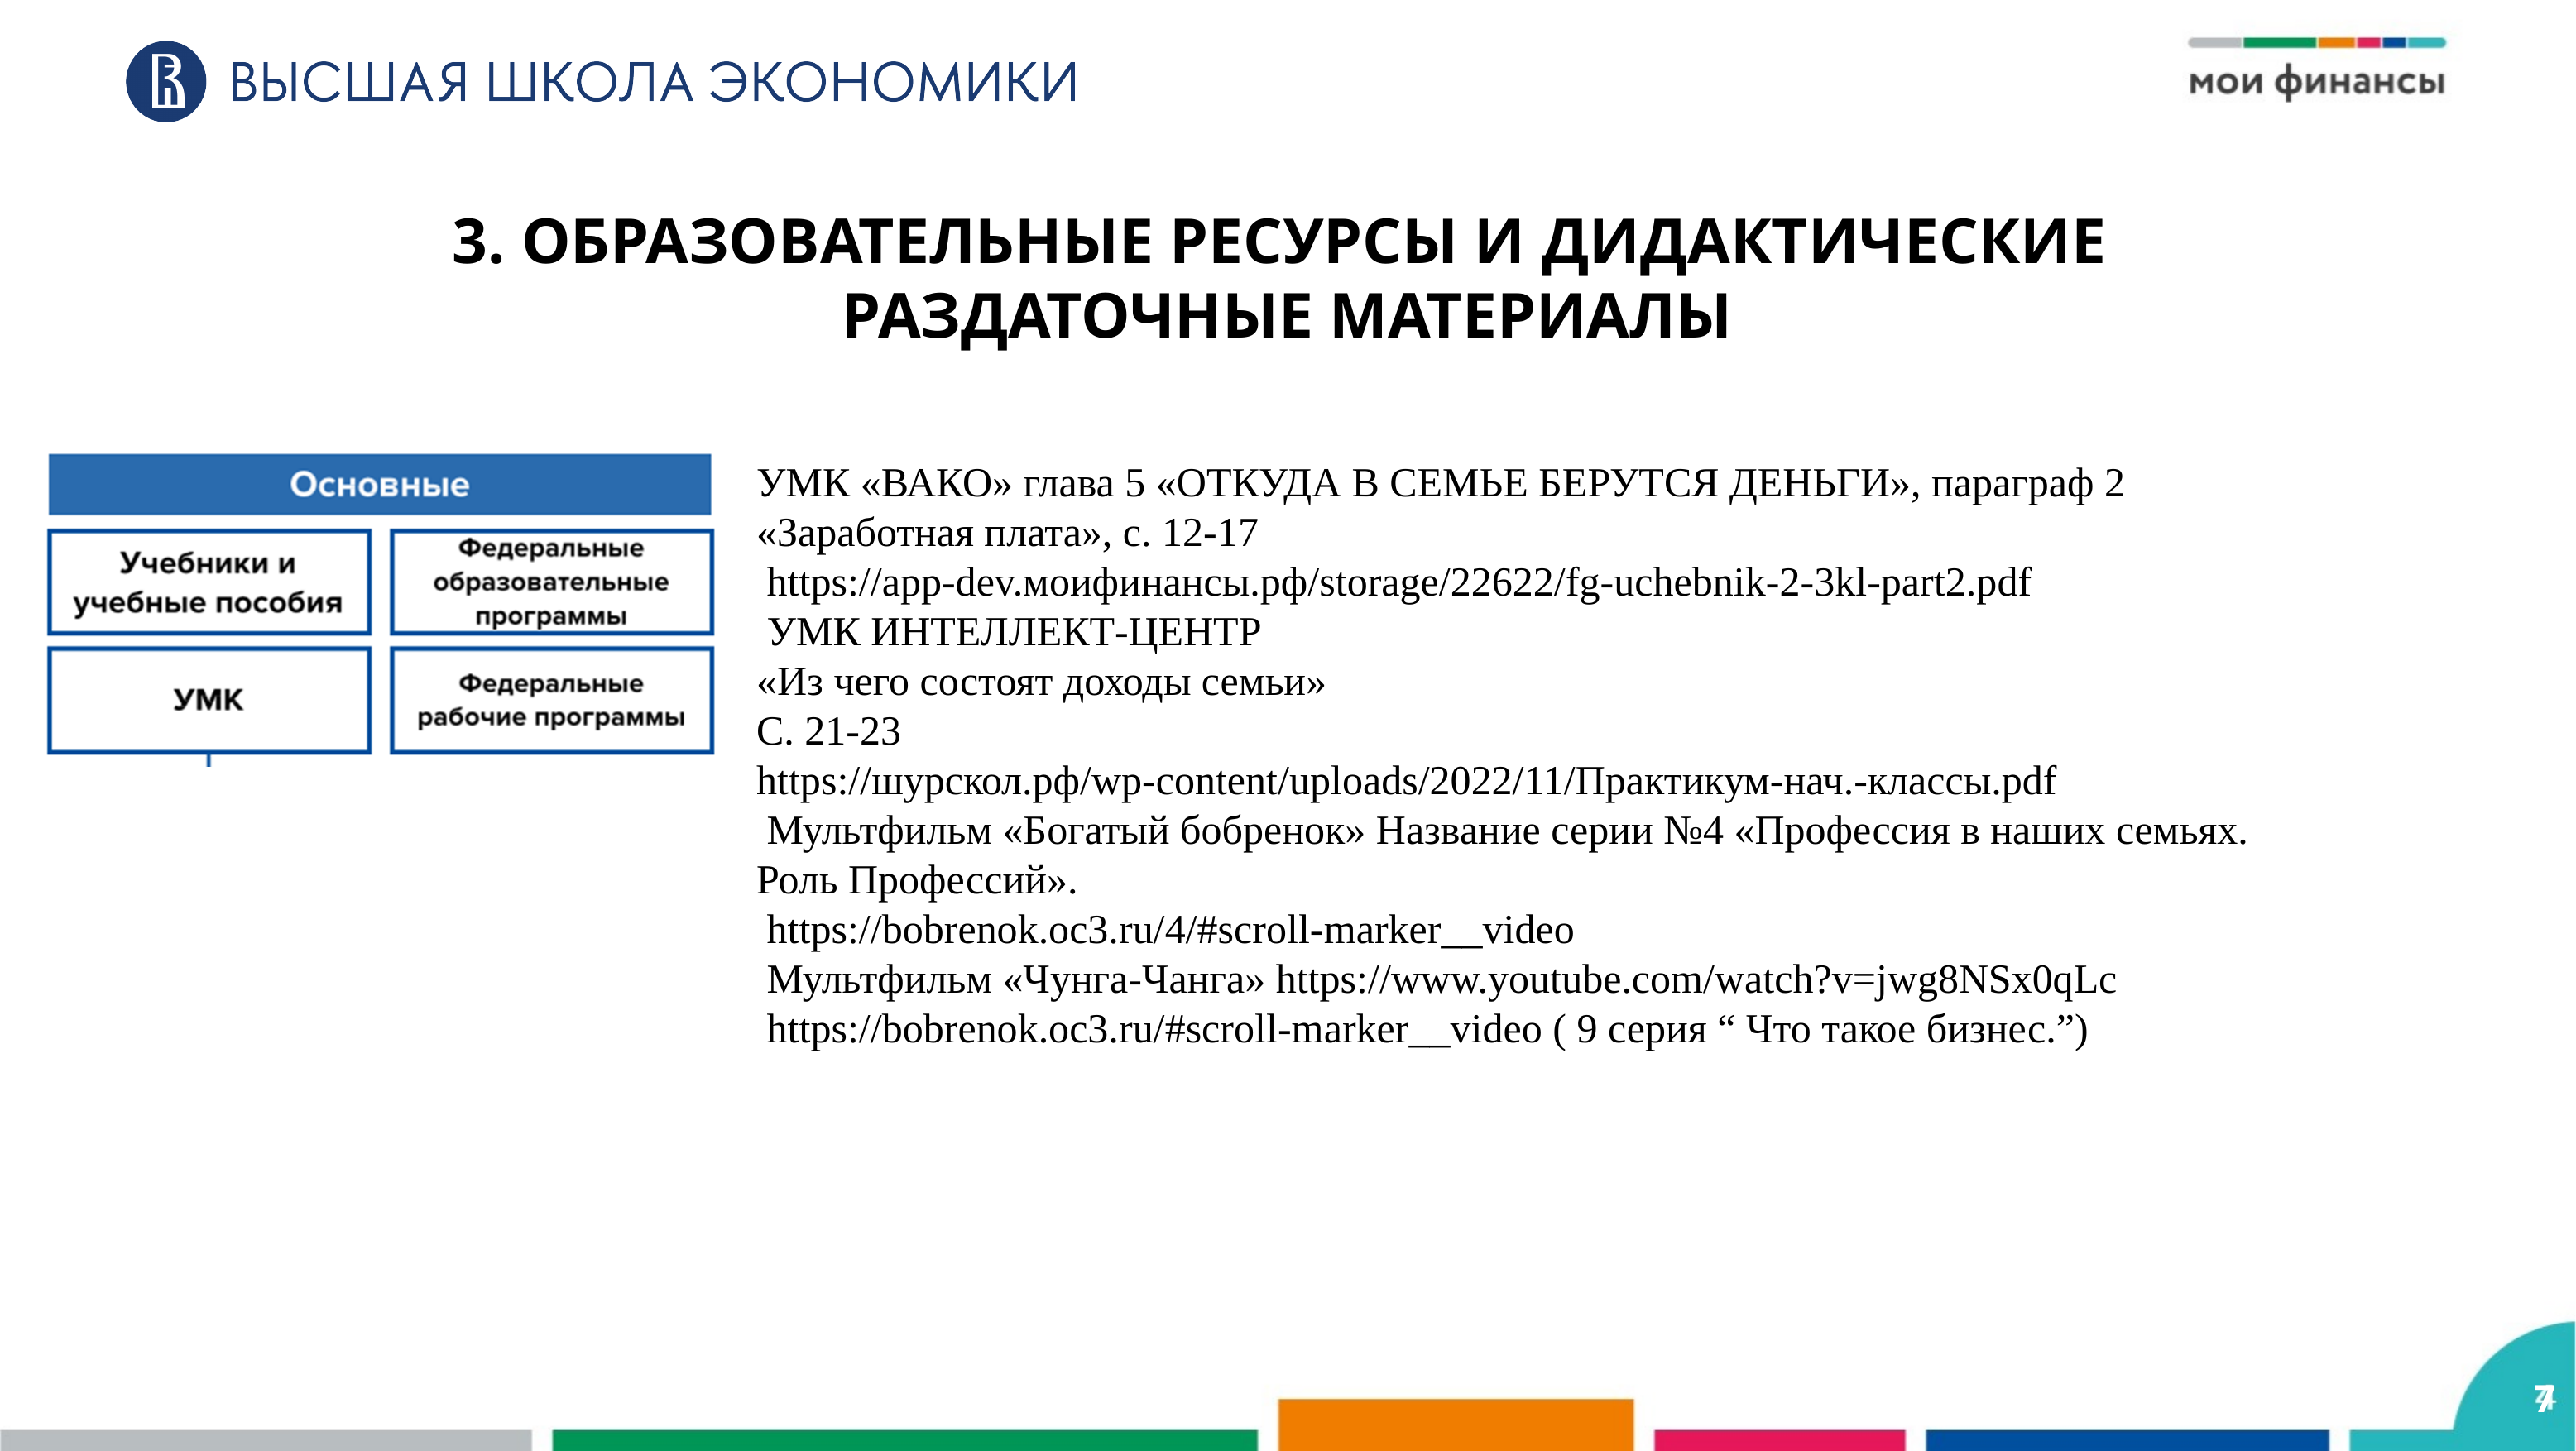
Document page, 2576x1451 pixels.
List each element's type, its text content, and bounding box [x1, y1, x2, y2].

picture [0, 0, 2576, 192]
text_box УМК «ВАКО» глава 5 «ОТКУДА В СЕМЬЕ БЕРУТСЯ ДЕНЬГИ», параграф 2 «Заработная плата», с. 12-17 https://app-dev.моифинансы.рф/storage/22622/fg-uchebnik-2-3kl-part2.pdf УМК ИНТЕЛЛЕКТ-ЦЕНТР «Из чего состоят доходы семьи» С. 21-23 https://шурскол.рф/wp-content/uploads/2022/11/Практикум-нач.-классы.pdf Мультфильм «Богатый бобренок» Название серии №4 «Профессия в наших семьях. Роль Профессий». https://bobrenok.oc3.ru/4/#scroll-marker__video Мультфильм «Чунга-Чанга» https://www.youtube.com/watch?v=jwg8NSx0qLc https://bobrenok.oc3.ru/#scroll-marker__video ( 9 серия “ Что такое бизнес.”) [744, 448, 2343, 1107]
slide_number 7 [2470, 1365, 2576, 1430]
picture [0, 361, 2576, 1451]
text_box 3. ОБРАЗОВАТЕЛЬНЫЕ РЕСУРСЫ И ДИДАКТИЧЕСКИЕ РАЗДАТОЧНЫЕ МАТЕРИАЛЫ [0, 192, 2576, 361]
